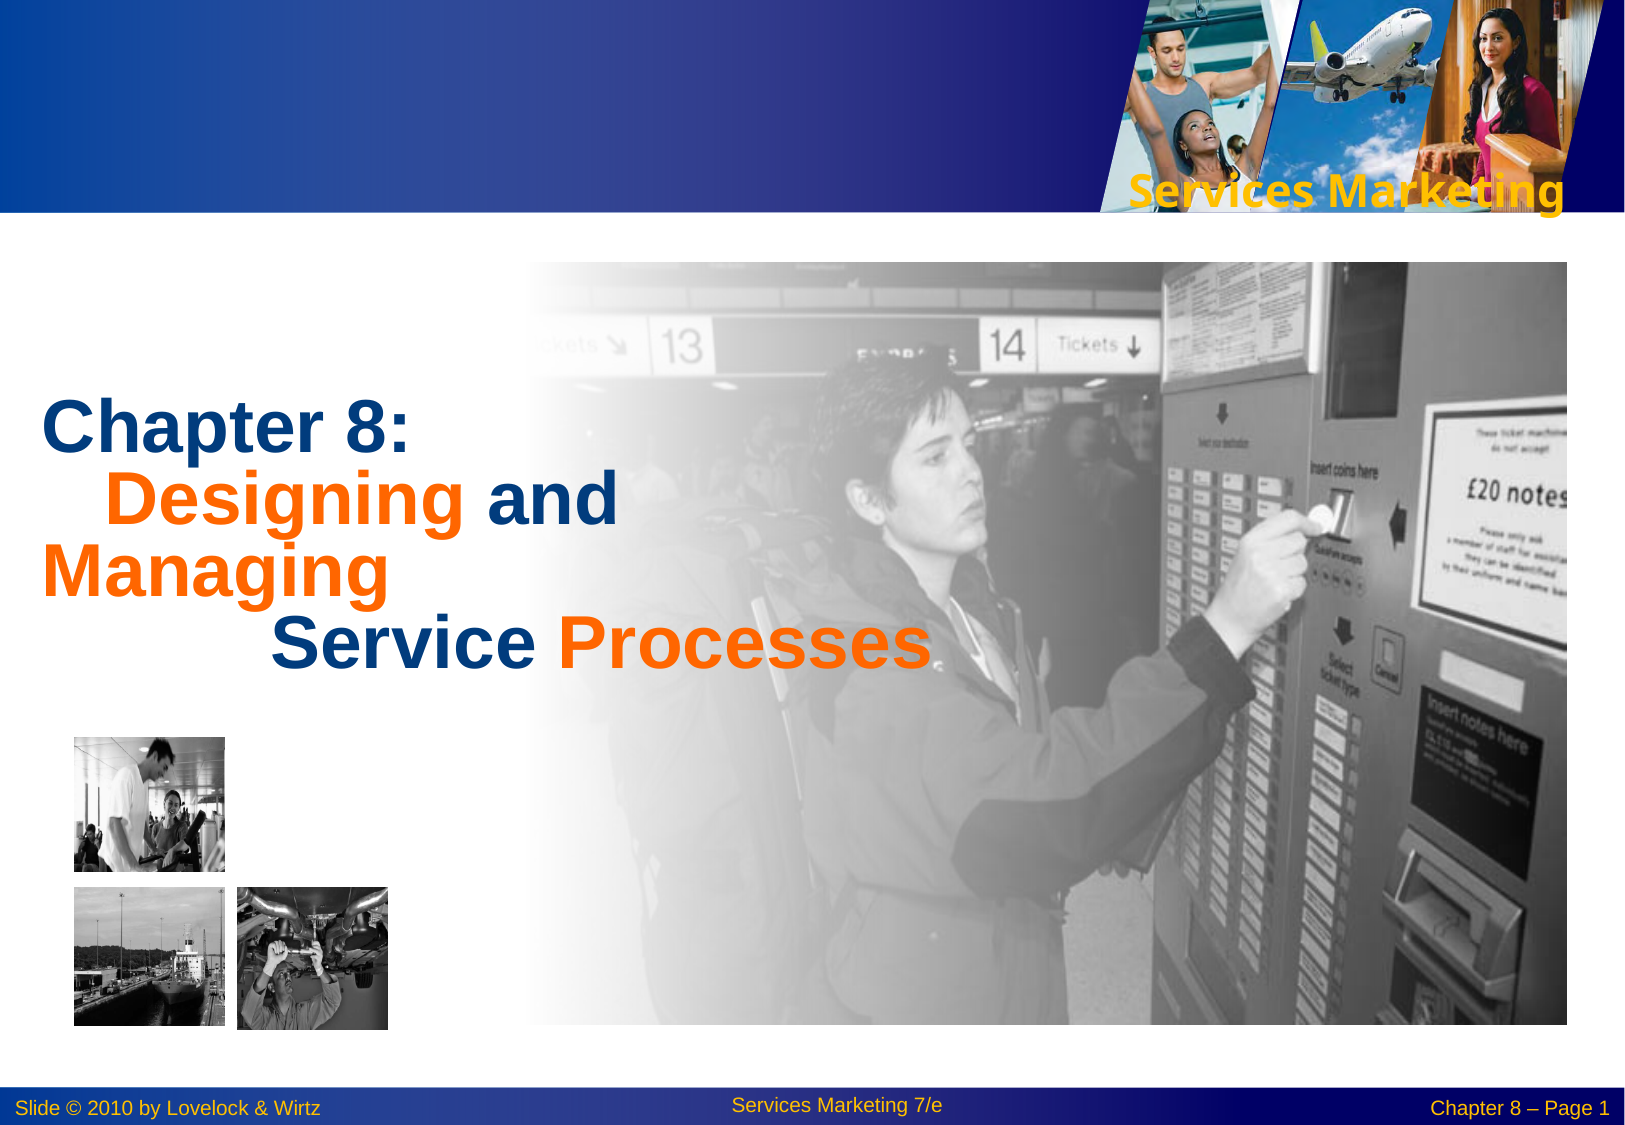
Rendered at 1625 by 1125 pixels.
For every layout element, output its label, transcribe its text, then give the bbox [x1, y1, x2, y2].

picture [524, 262, 1568, 1026]
picture [1100, 0, 1604, 213]
picture [1546, 187, 1556, 202]
text_box Chapter 8: Designing and Managing Service Processes [27, 387, 519, 690]
picture [1162, 186, 1172, 192]
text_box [74, 737, 388, 1030]
